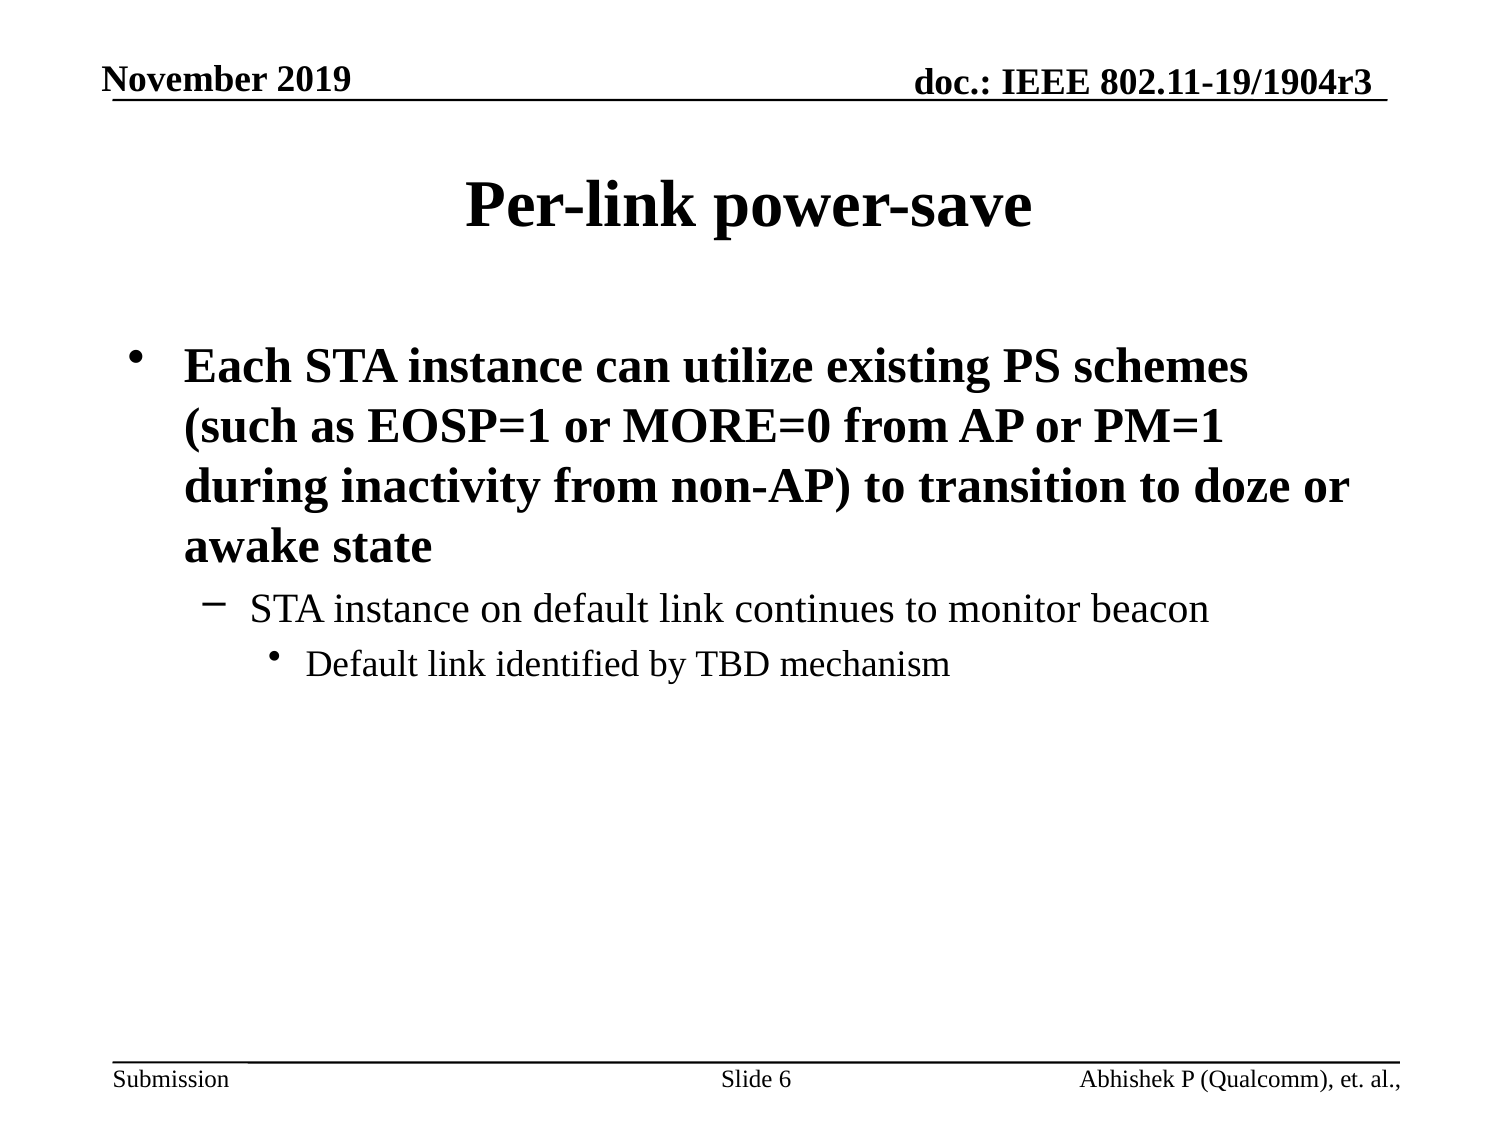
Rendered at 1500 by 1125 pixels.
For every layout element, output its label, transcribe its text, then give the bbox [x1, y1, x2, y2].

footer Abhishek P (Qualcomm), et. al., [949, 1061, 1402, 1093]
list Each STA instance can utilize existing PS schemes (such as EOSP=1 or MORE=0 from AP or PM=1 during inactivity from non-AP) to transition to doze or awake state STA instance on default link continues to monitor beacon Default link identified by TBD mechanism [112, 324, 1388, 1044]
slide_number Slide 6 [712, 1061, 801, 1093]
title Per-link power-save [112, 112, 1388, 288]
